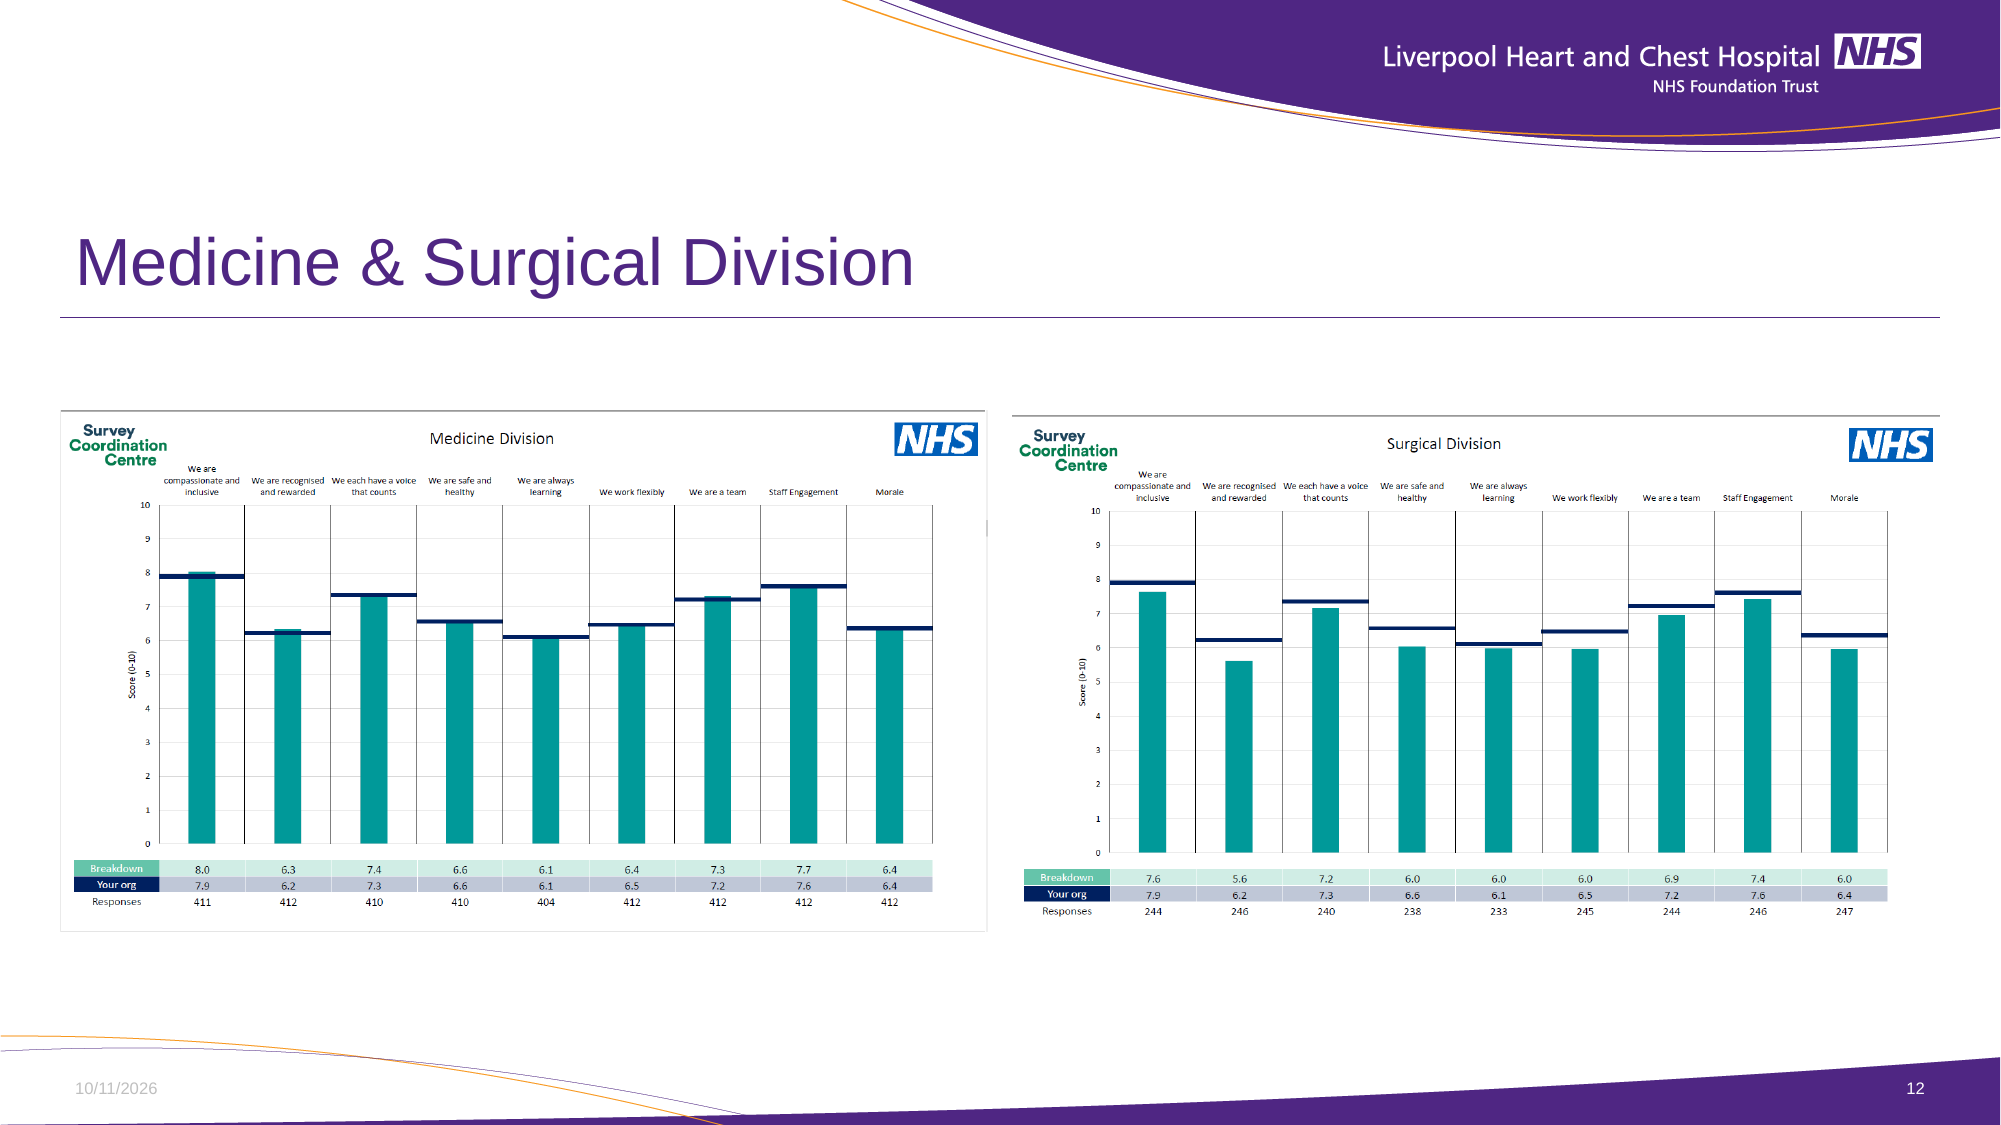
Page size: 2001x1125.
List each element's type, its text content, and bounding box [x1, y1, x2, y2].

slide_number 12 [1489, 1058, 1940, 1118]
picture [0, 0, 2001, 1125]
title Medicine & Surgical Division [60, 169, 1940, 308]
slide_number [60, 1058, 511, 1118]
